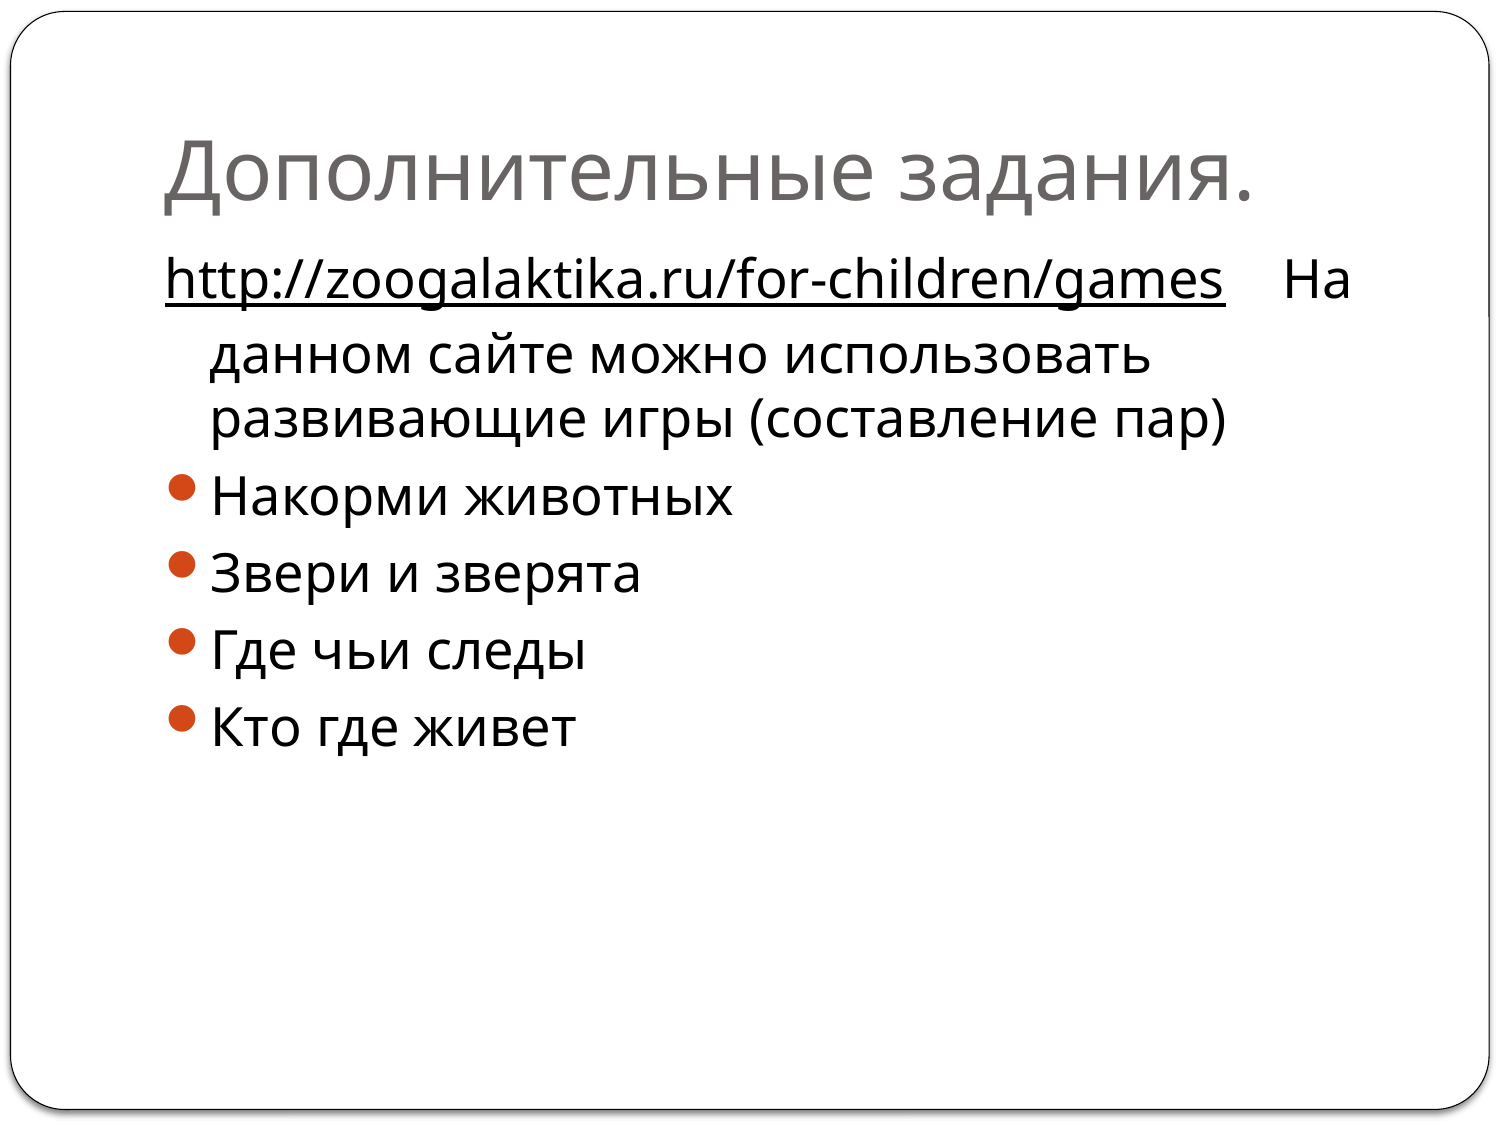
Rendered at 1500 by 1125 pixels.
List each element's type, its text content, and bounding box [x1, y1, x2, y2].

title Дополнительные задания. [150, 45, 1425, 233]
list http://zoogalaktika.ru/for-children/games На данном сайте можно использовать развивающие игры (составление пар) Накорми животных Звери и зверята Где чьи следы Кто где живет [150, 237, 1425, 988]
